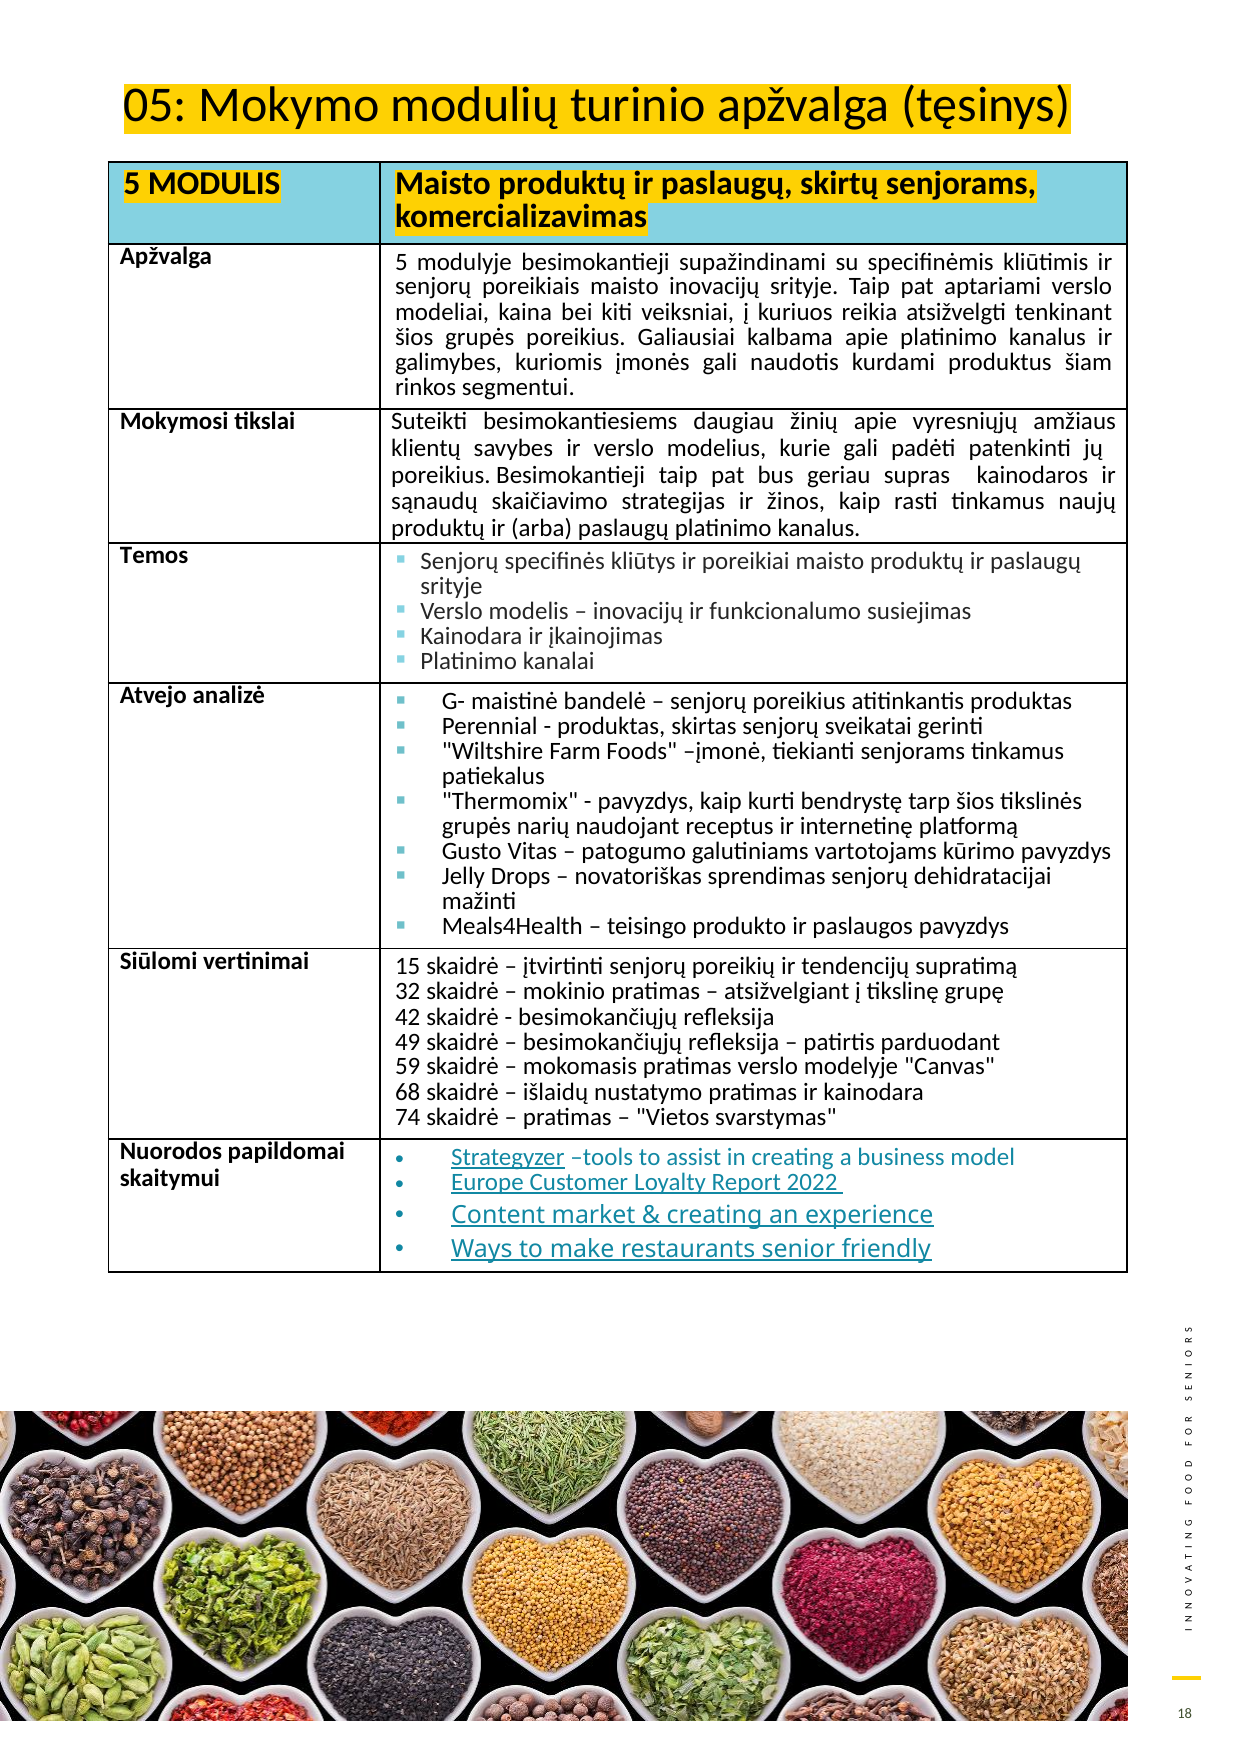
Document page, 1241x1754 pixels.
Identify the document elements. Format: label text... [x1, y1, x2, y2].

table_cell Siūlomi vertinimai [109, 949, 379, 1138]
table_cell Apžvalga [109, 245, 379, 408]
table_header 5 MODULIS [109, 163, 379, 243]
table_cell G- maistinė bandelė – senjorų poreikius atitinkantis produktas Perennial - produktas, skirtas senjorų sveikatai gerinti "Wiltshire Farm Foods" –įmonė, tiekianti senjorams tinkamus patiekalus "Thermomix" - pavyzdys, kaip kurti bendrystę tarp šios tikslinės grupės narių naudojant receptus ir internetinę platformą Gusto Vitas – patogumo galutiniams vartotojams kūrimo pavyzdys Jelly Drops – novatoriškas sprendimas senjorų dehidratacijai mažinti Meals4Health – teisingo produkto ir paslaugos pavyzdys [381, 684, 1126, 948]
table_cell 5 modulyje besimokantieji supažindinami su specifinėmis kliūtimis ir senjorų poreikiais maisto inovacijų srityje. Taip pat aptariami verslo modeliai, kaina bei kiti veiksniai, į kuriuos reikia atsižvelgti tenkinant šios grupės poreikius. Galiausiai kalbama apie platinimo kanalus ir galimybes, kuriomis įmonės gali naudotis kurdami produktus šiam rinkos segmentui. [381, 245, 1126, 408]
table_cell Strategyzer –tools to assist in creating a business model Europe Customer Loyalty Report 2022 Content market & creating an experience Ways to make restaurants senior friendly [381, 1140, 1126, 1271]
table_cell Suteikti besimokantiesiems daugiau žinių apie vyresniųjų amžiaus klientų savybes ir verslo modelius, kurie gali padėti patenkinti jų poreikius. Besimokantieji taip pat bus geriau supras kainodaros ir sąnaudų skaičiavimo strategijas ir žinos, kaip rasti tinkamus naujų produktų ir (arba) paslaugų platinimo kanalus. [381, 410, 1126, 542]
table_cell 15 skaidrė – įtvirtinti senjorų poreikių ir tendencijų supratimą 32 skaidrė – mokinio pratimas – atsižvelgiant į tikslinę grupę 42 skaidrė - besimokančiųjų refleksija 49 skaidrė – besimokančiųjų refleksija – patirtis parduodant 59 skaidrė – mokomasis pratimas verslo modelyje "Canvas" 68 skaidrė – išlaidų nustatymo pratimas ir kainodara 74 skaidrė – pratimas – "Vietos svarstymas" [381, 949, 1126, 1138]
table_cell Senjorų specifinės kliūtys ir poreikiai maisto produktų ir paslaugų srityje Verslo modelis – inovacijų ir funkcionalumo susiejimas Kainodara ir įkainojimas Platinimo kanalai [381, 544, 1126, 682]
picture [0, 1410, 1128, 1722]
list 05: Mokymo modulių turinio apžvalga (tęsinys) [108, 71, 1095, 159]
table_header Maisto produktų ir paslaugų, skirtų senjorams, komercializavimas [381, 163, 1126, 243]
table_cell Nuorodos papildomai skaitymui [109, 1140, 379, 1271]
table_cell Temos [109, 544, 379, 682]
table_cell Mokymosi tikslai [109, 410, 379, 542]
table_cell Atvejo analizė [109, 684, 379, 948]
